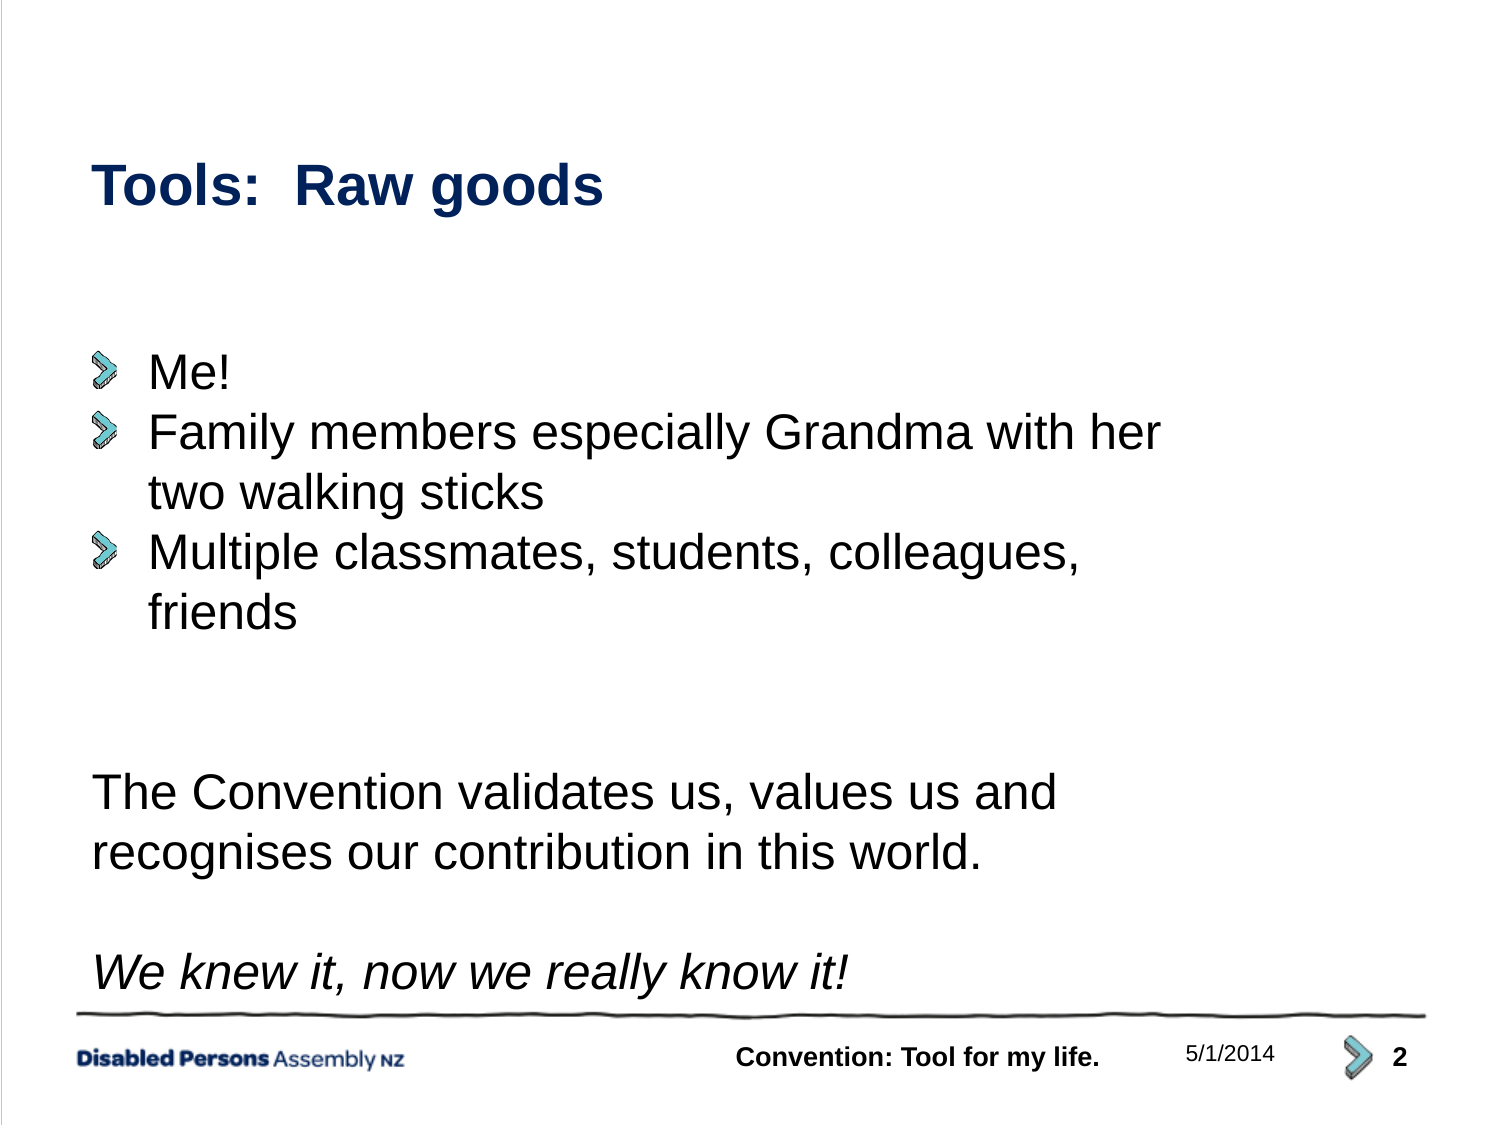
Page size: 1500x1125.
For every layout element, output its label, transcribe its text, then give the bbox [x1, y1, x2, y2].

slide_number 2 [1328, 1031, 1423, 1092]
footer Convention: Tool for my life. [720, 1031, 1171, 1092]
text_box Tools: Raw goods [76, 139, 925, 225]
text_box Me! Family members especially Grandma with her two walking sticks Multiple classmates, students, colleagues, friends The Convention validates us, values us and recognises our contribution in this world. We knew it, now we really know it! [76, 331, 1219, 1007]
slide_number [1171, 1031, 1328, 1092]
